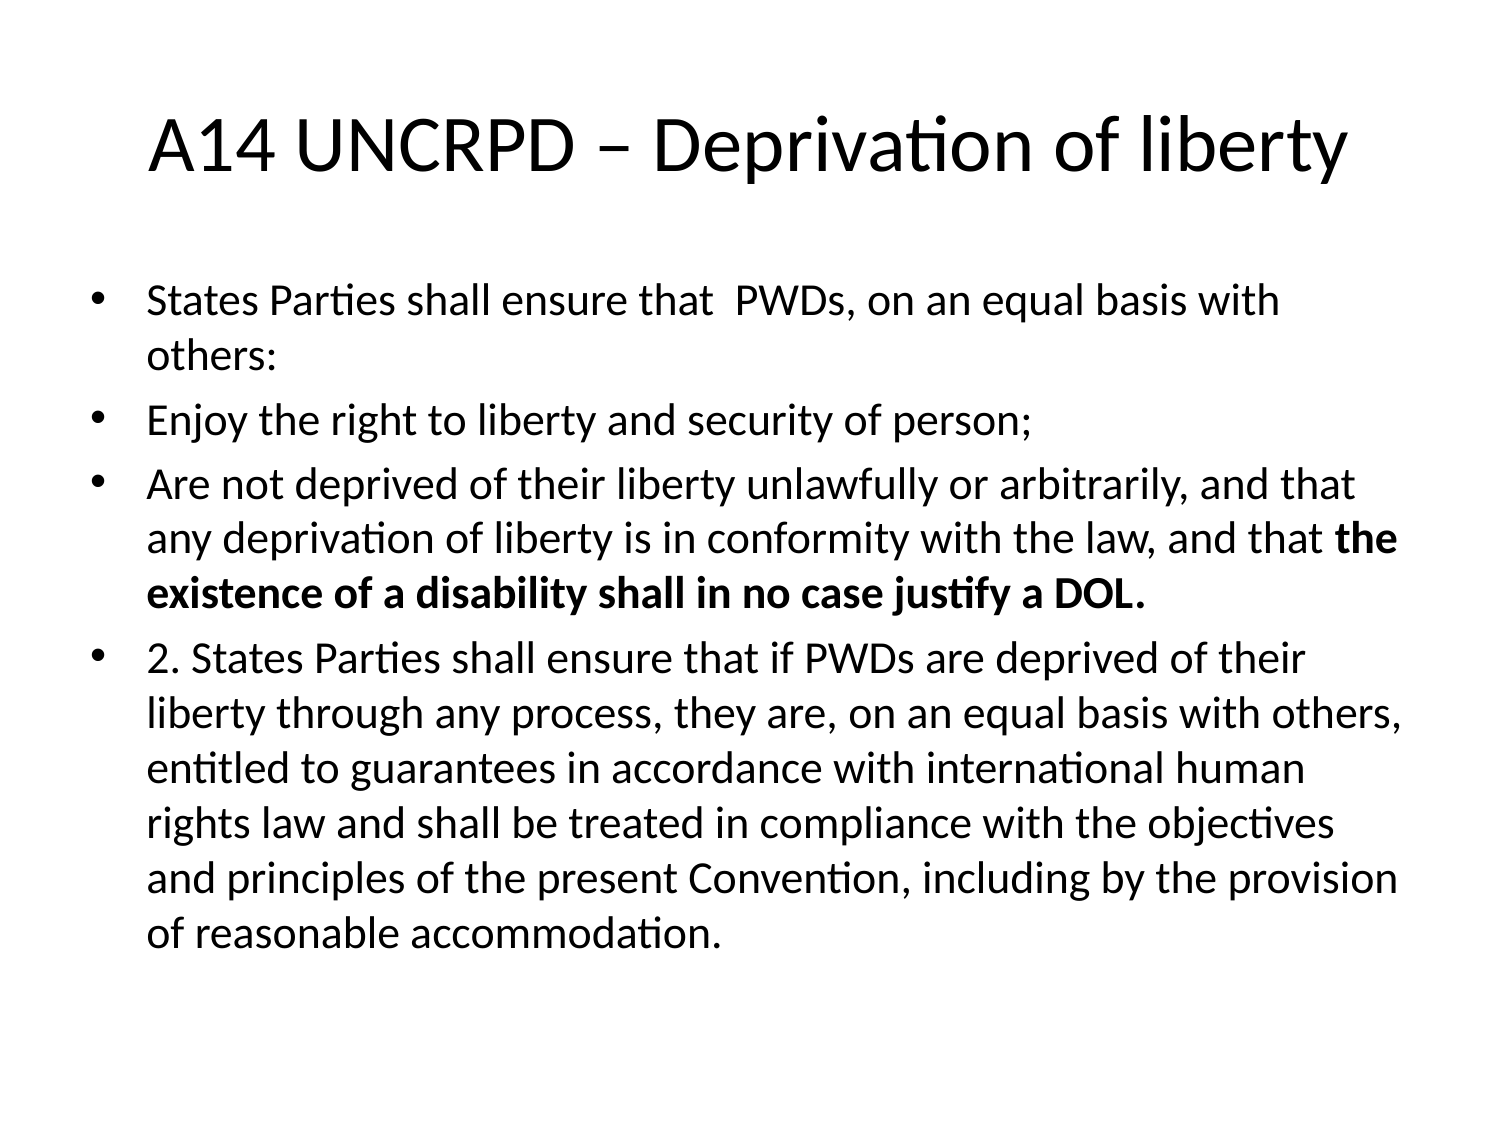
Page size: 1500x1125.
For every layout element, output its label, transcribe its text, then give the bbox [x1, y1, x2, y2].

list States Parties shall ensure that PWDs, on an equal basis with others: Enjoy the right to liberty and security of person; Are not deprived of their liberty unlawfully or arbitrarily, and that any deprivation of liberty is in conformity with the law, and that the existence of a disability shall in no case justify a DOL. 2. States Parties shall ensure that if PWDs are deprived of their liberty through any process, they are, on an equal basis with others, entitled to guarantees in accordance with international human rights law and shall be treated in compliance with the objectives and principles of the present Convention, including by the provision of reasonable accommodation. [75, 262, 1425, 1005]
title A14 UNCRPD – Deprivation of liberty [75, 45, 1425, 233]
